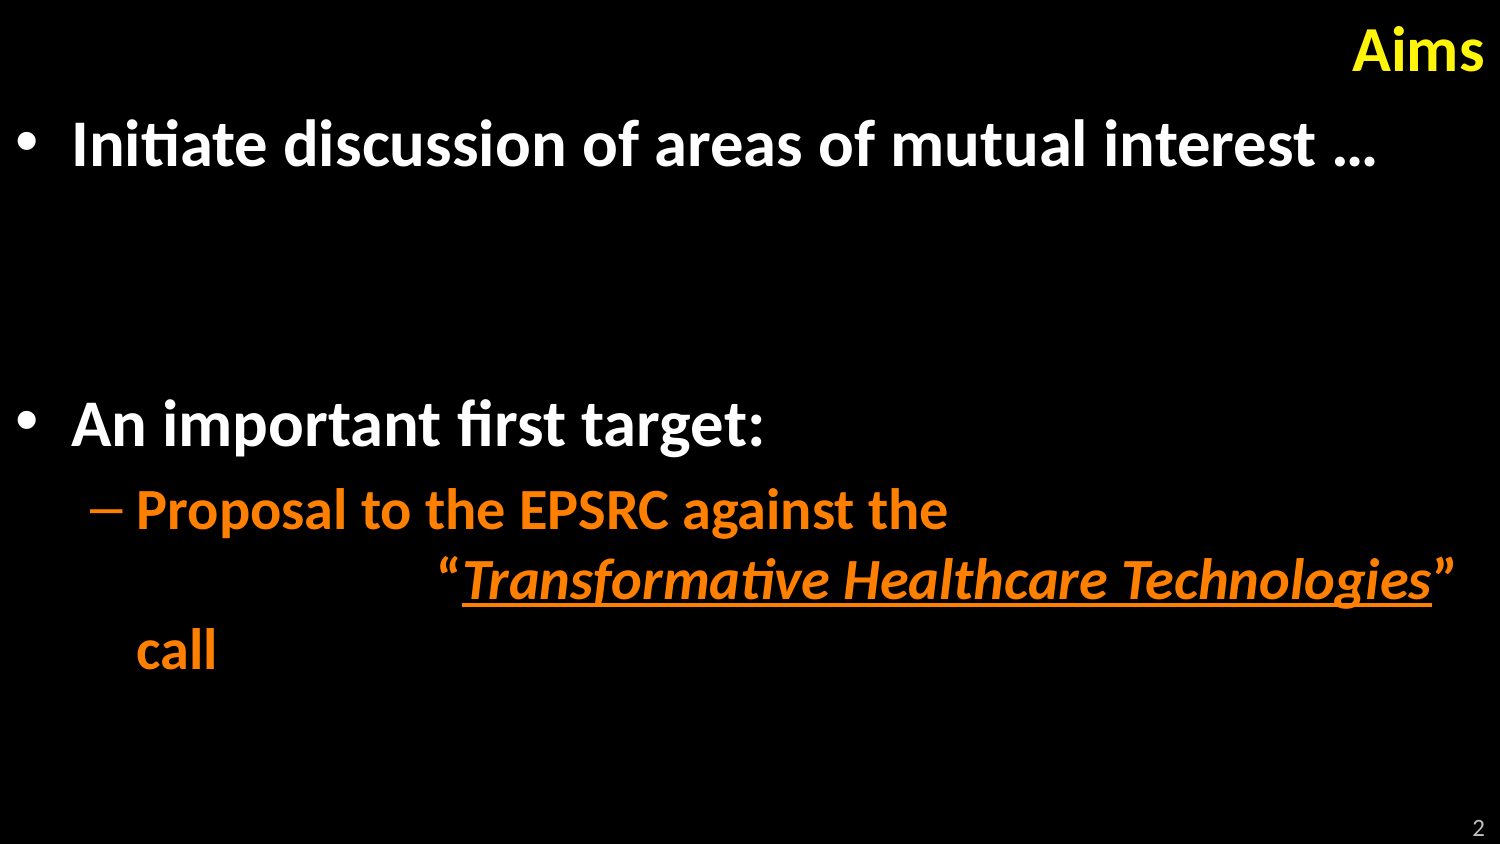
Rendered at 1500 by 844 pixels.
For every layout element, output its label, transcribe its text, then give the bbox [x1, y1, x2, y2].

list Initiate discussion of areas of mutual interest … An important first target: Proposal to the EPSRC against the “Transformative Healthcare Technologies” call [0, 92, 1500, 844]
slide_number 2 [1149, 808, 1500, 844]
title Aims [0, 0, 1500, 92]
